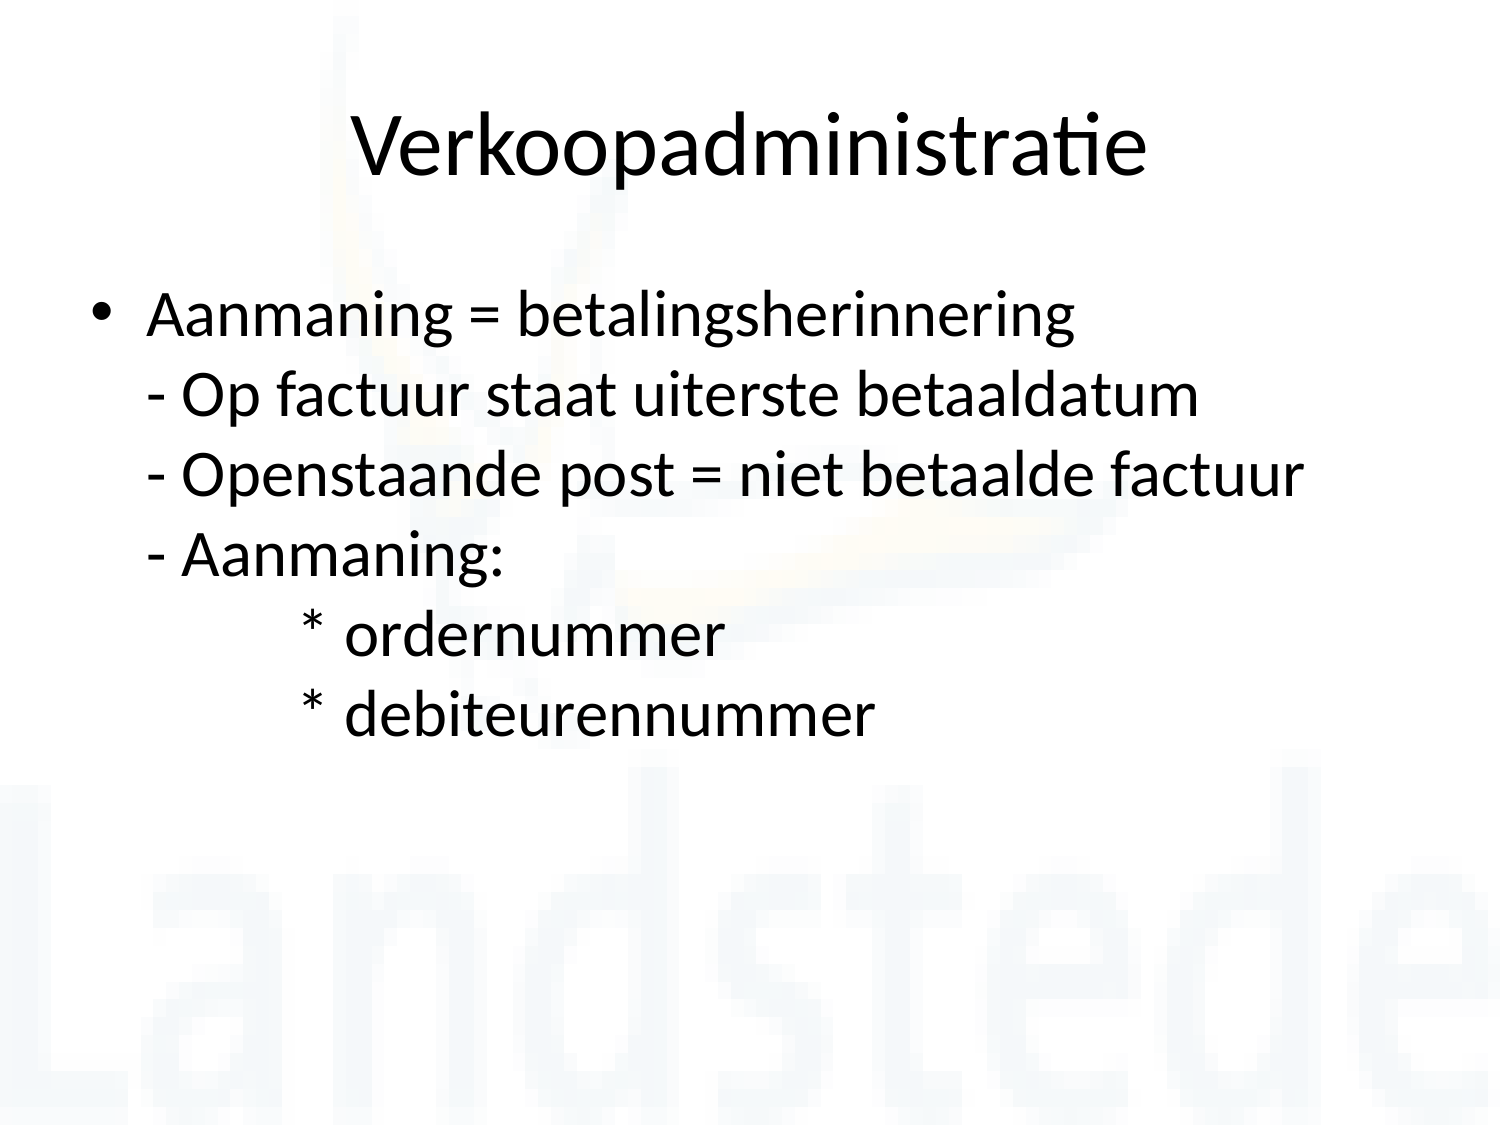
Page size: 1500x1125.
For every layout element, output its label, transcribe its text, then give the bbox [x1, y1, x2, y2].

list Aanmaning = betalingsherinnering - Op factuur staat uiterste betaaldatum - Openstaande post = niet betaalde factuur - Aanmaning: * ordernummer * debiteurennummer [75, 262, 1425, 1005]
title Verkoopadministratie [75, 45, 1425, 233]
